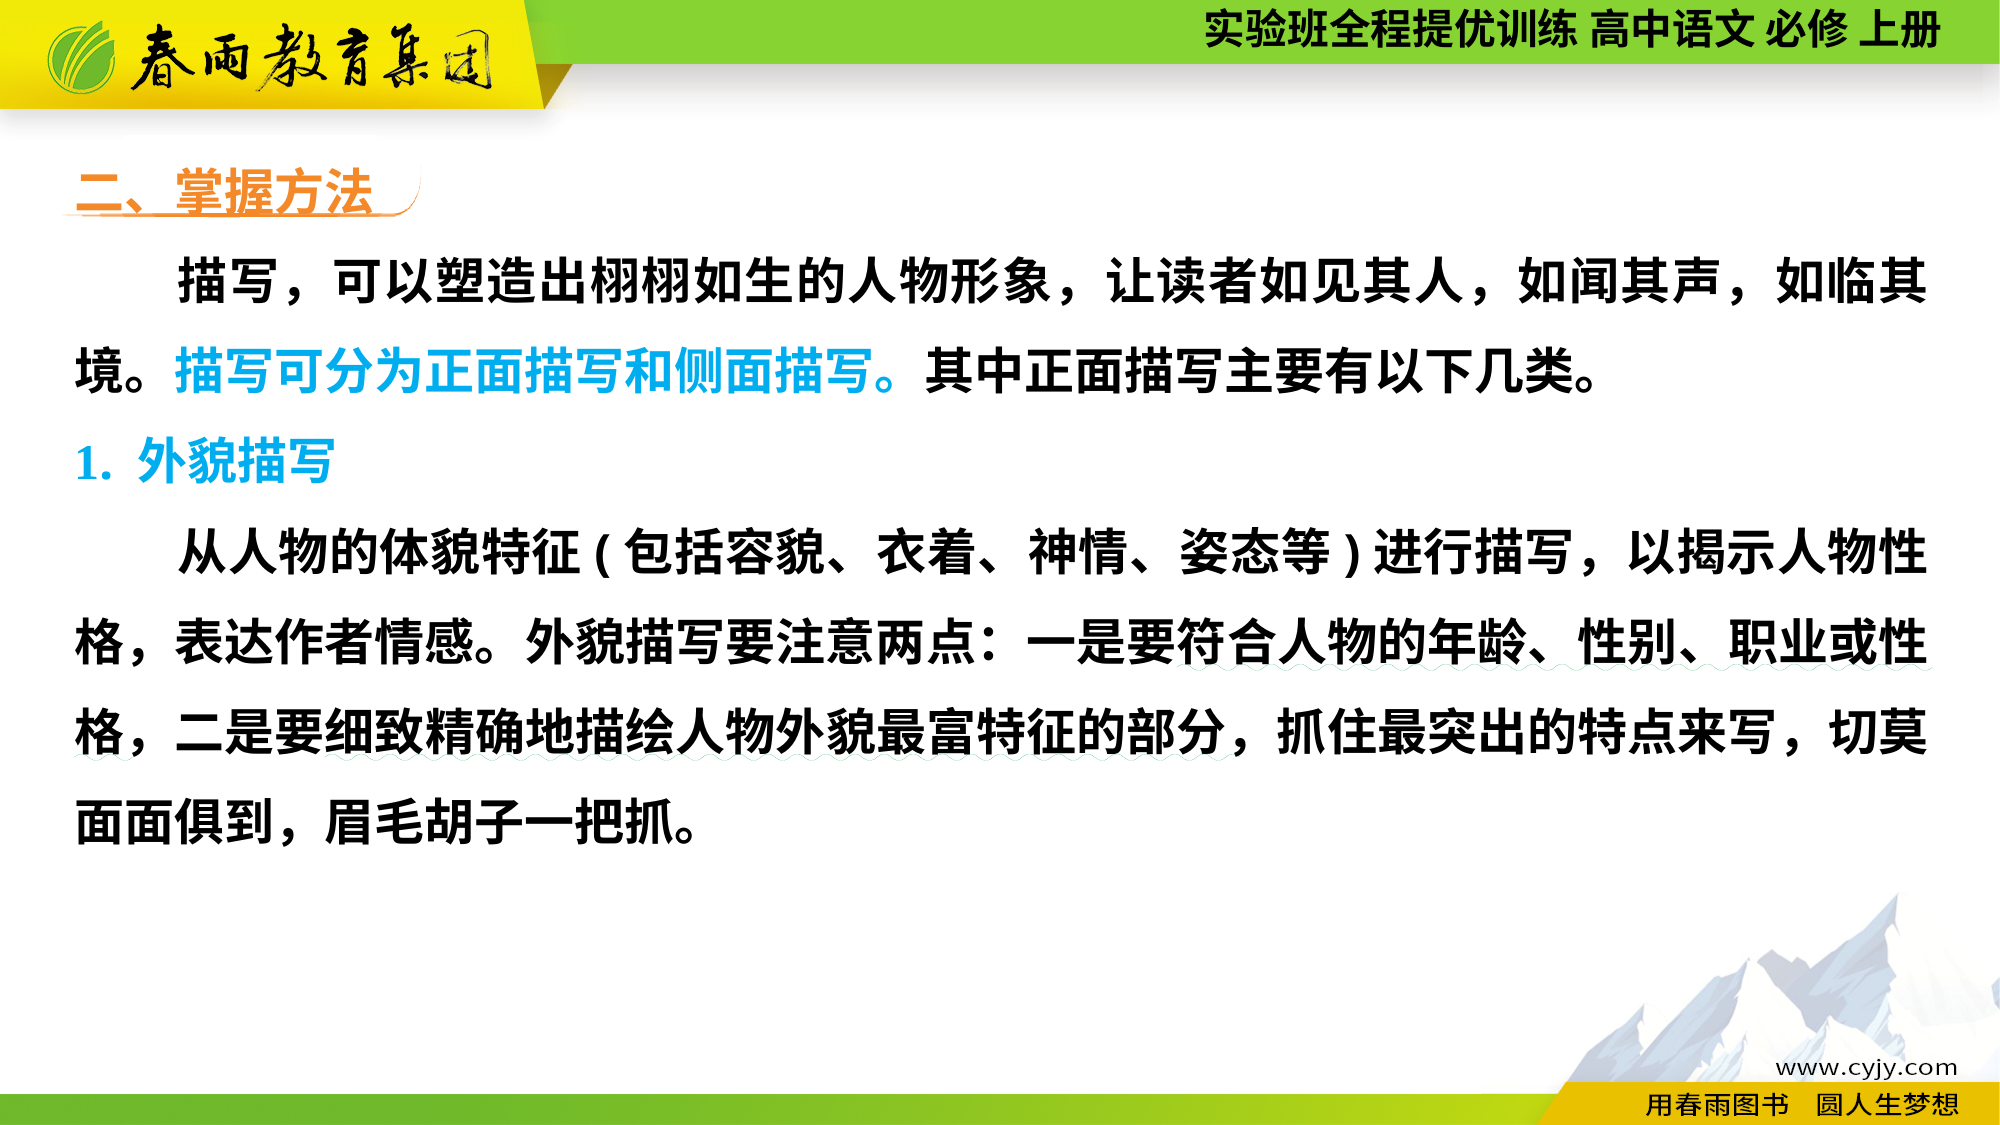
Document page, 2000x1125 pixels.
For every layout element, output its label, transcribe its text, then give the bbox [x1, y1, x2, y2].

picture [0, 0, 2000, 1125]
list 二、掌握方法 描写，可以塑造出栩栩如生的人物形象，让读者如见其人，如闻其声，如临其境。描写可分为正面描写和侧面描写。其中正面描写主要有以下几类。 1. 外貌描写 从人物的体貌特征(包括容貌、衣着、神情、姿态等)进行描写，以揭示人物性格，表达作者情感。外貌描写要注意两点：一是要符合人物的年龄、性别、职业或性格，二是要细致精确地描绘人物外貌最富特征的部分，抓住最突出的特点来写，切莫面面俱到，眉毛胡子一把抓。 [59, 122, 1944, 854]
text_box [62, 135, 422, 224]
